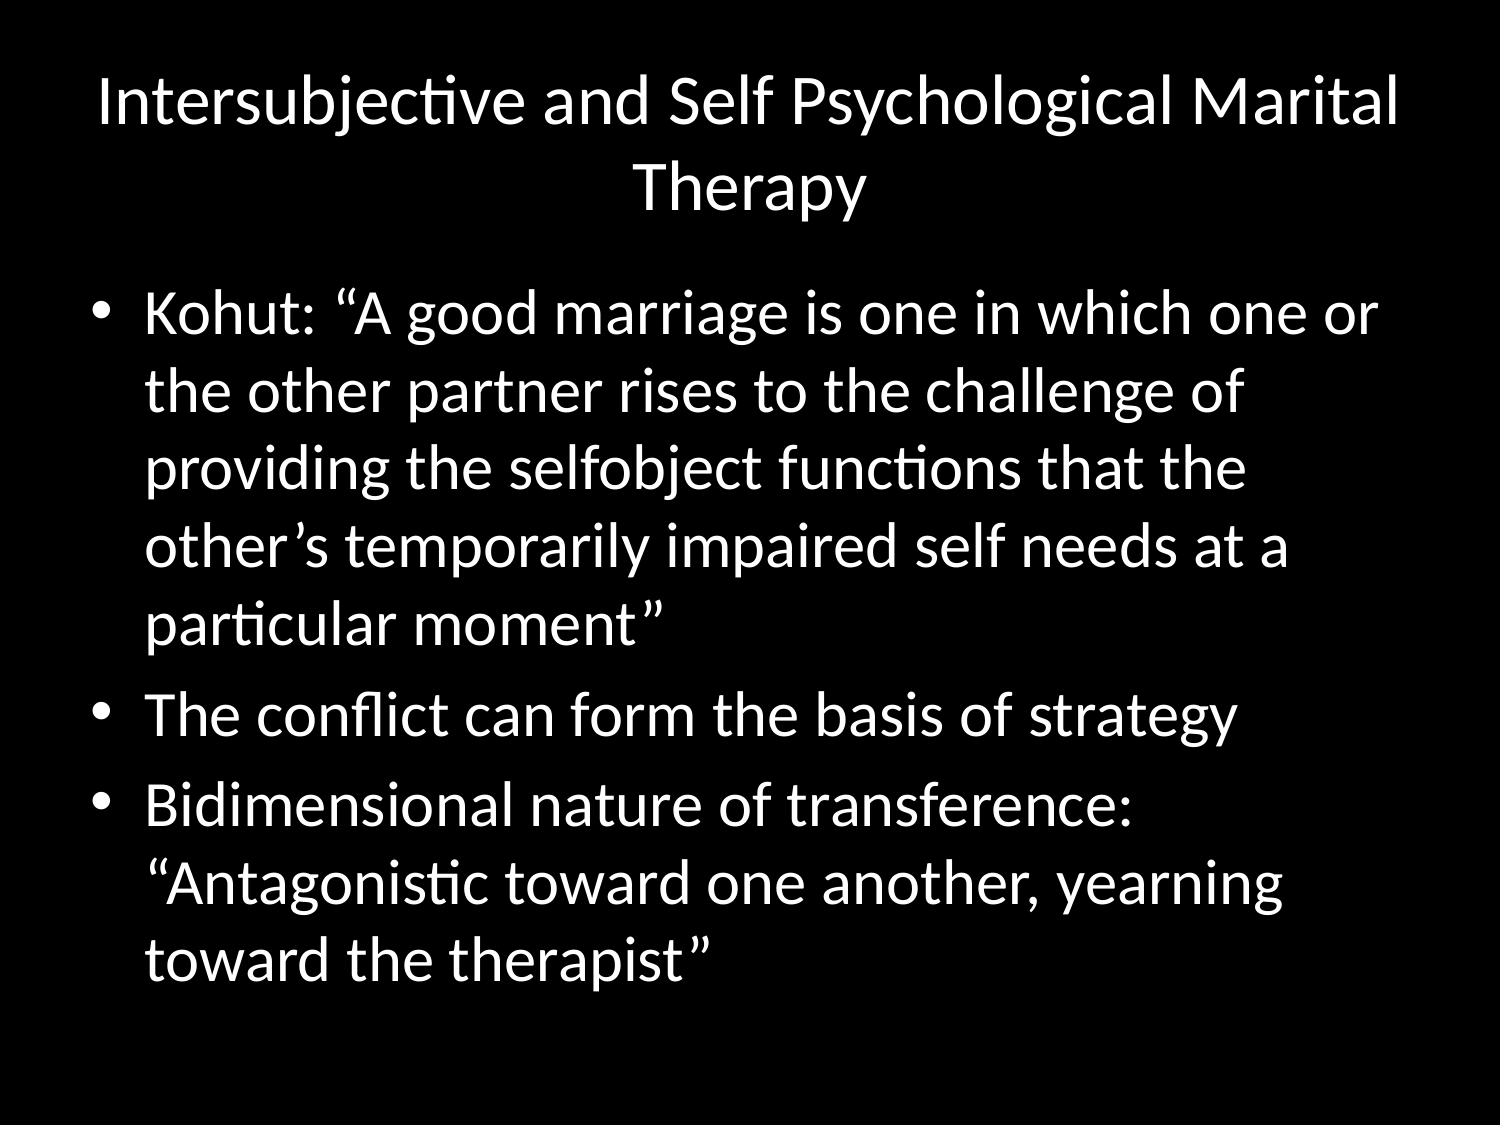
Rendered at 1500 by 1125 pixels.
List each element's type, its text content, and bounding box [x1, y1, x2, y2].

title Intersubjective and Self Psychological Marital Therapy [75, 45, 1425, 233]
list Kohut: “A good marriage is one in which one or the other partner rises to the challenge of providing the selfobject functions that the other’s temporarily impaired self needs at a particular moment” The conflict can form the basis of strategy Bidimensional nature of transference: “Antagonistic toward one another, yearning toward the therapist” [75, 262, 1425, 1005]
